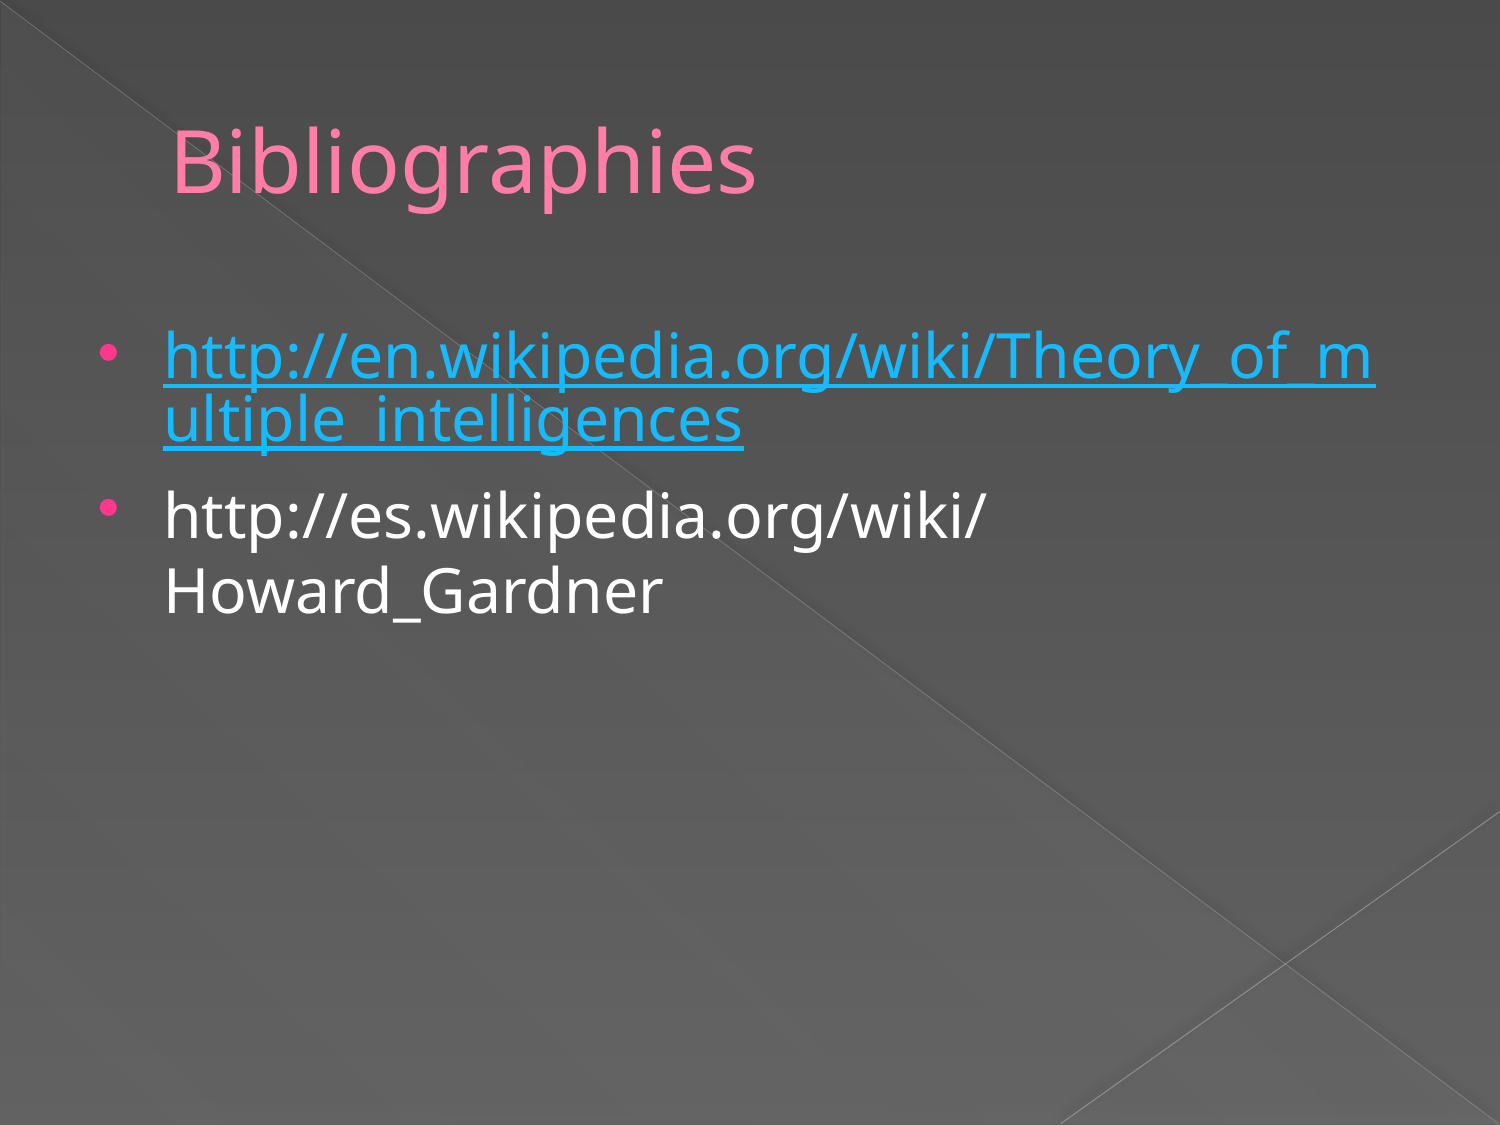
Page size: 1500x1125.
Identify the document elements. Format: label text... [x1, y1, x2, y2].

list http://en.wikipedia.org/wiki/Theory_of_multiple_intelligences http://es.wikipedia.org/wiki/Howard_Gardner [75, 308, 1425, 1059]
title Bibliographies [75, 43, 1425, 274]
